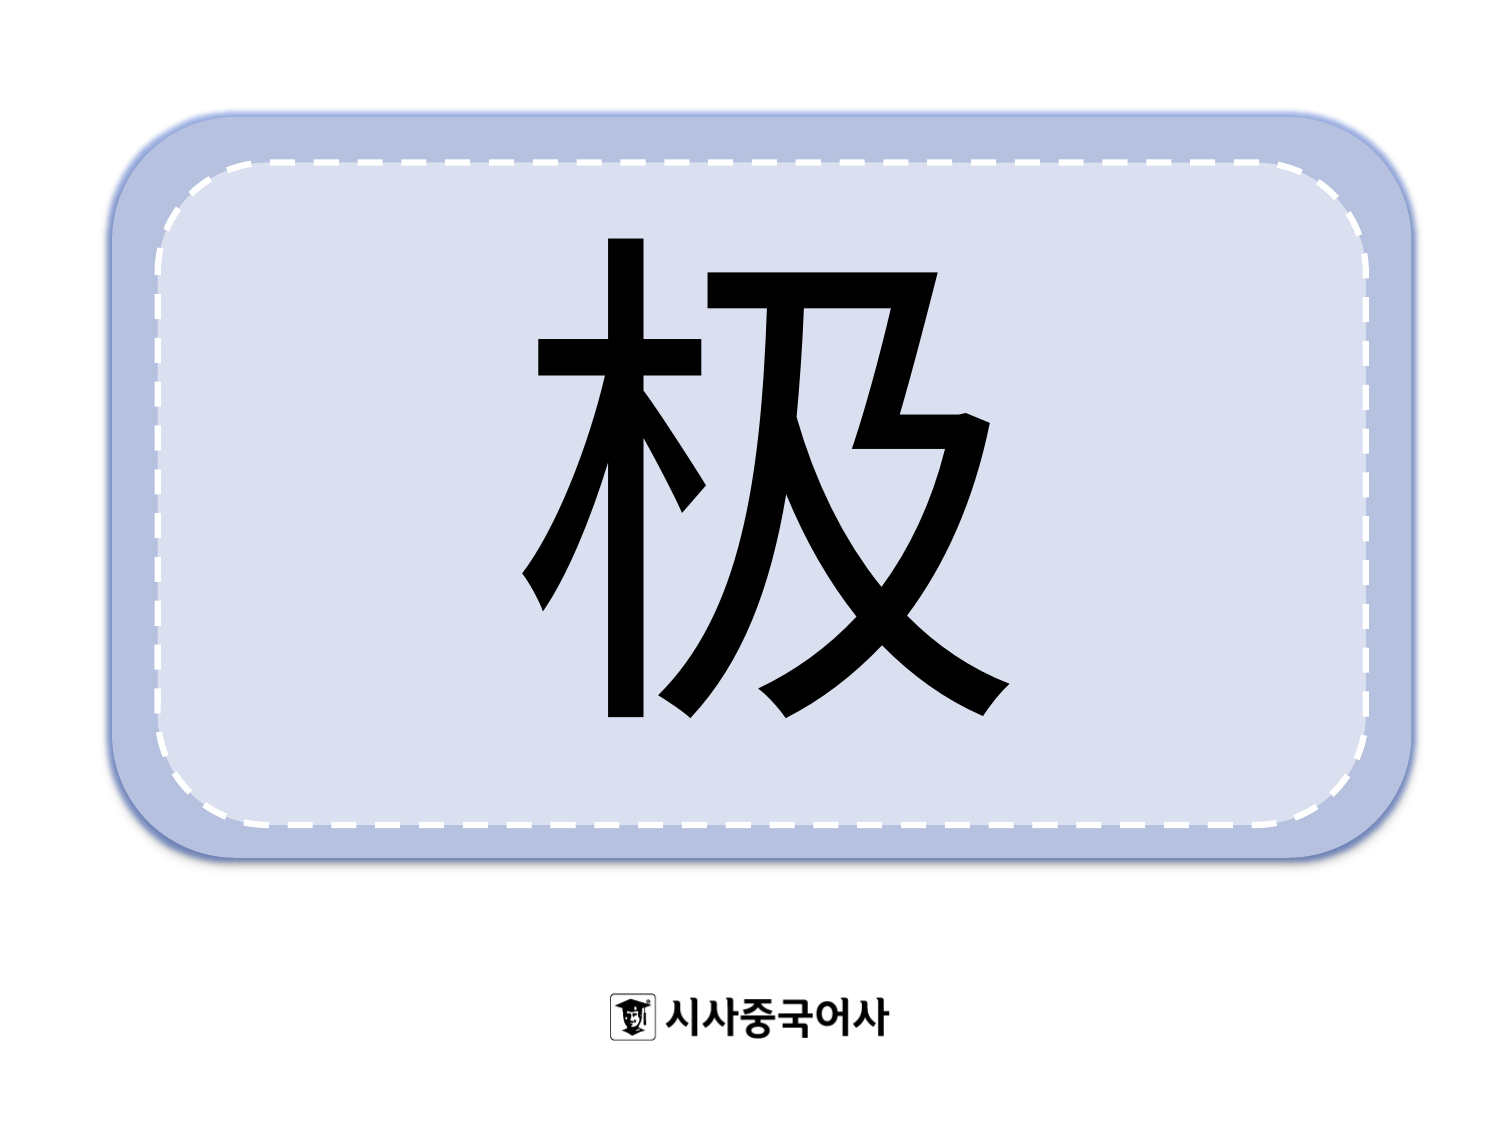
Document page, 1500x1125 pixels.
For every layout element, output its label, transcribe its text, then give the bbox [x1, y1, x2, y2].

picture [602, 987, 898, 1047]
text_box 极 [162, 137, 1371, 800]
